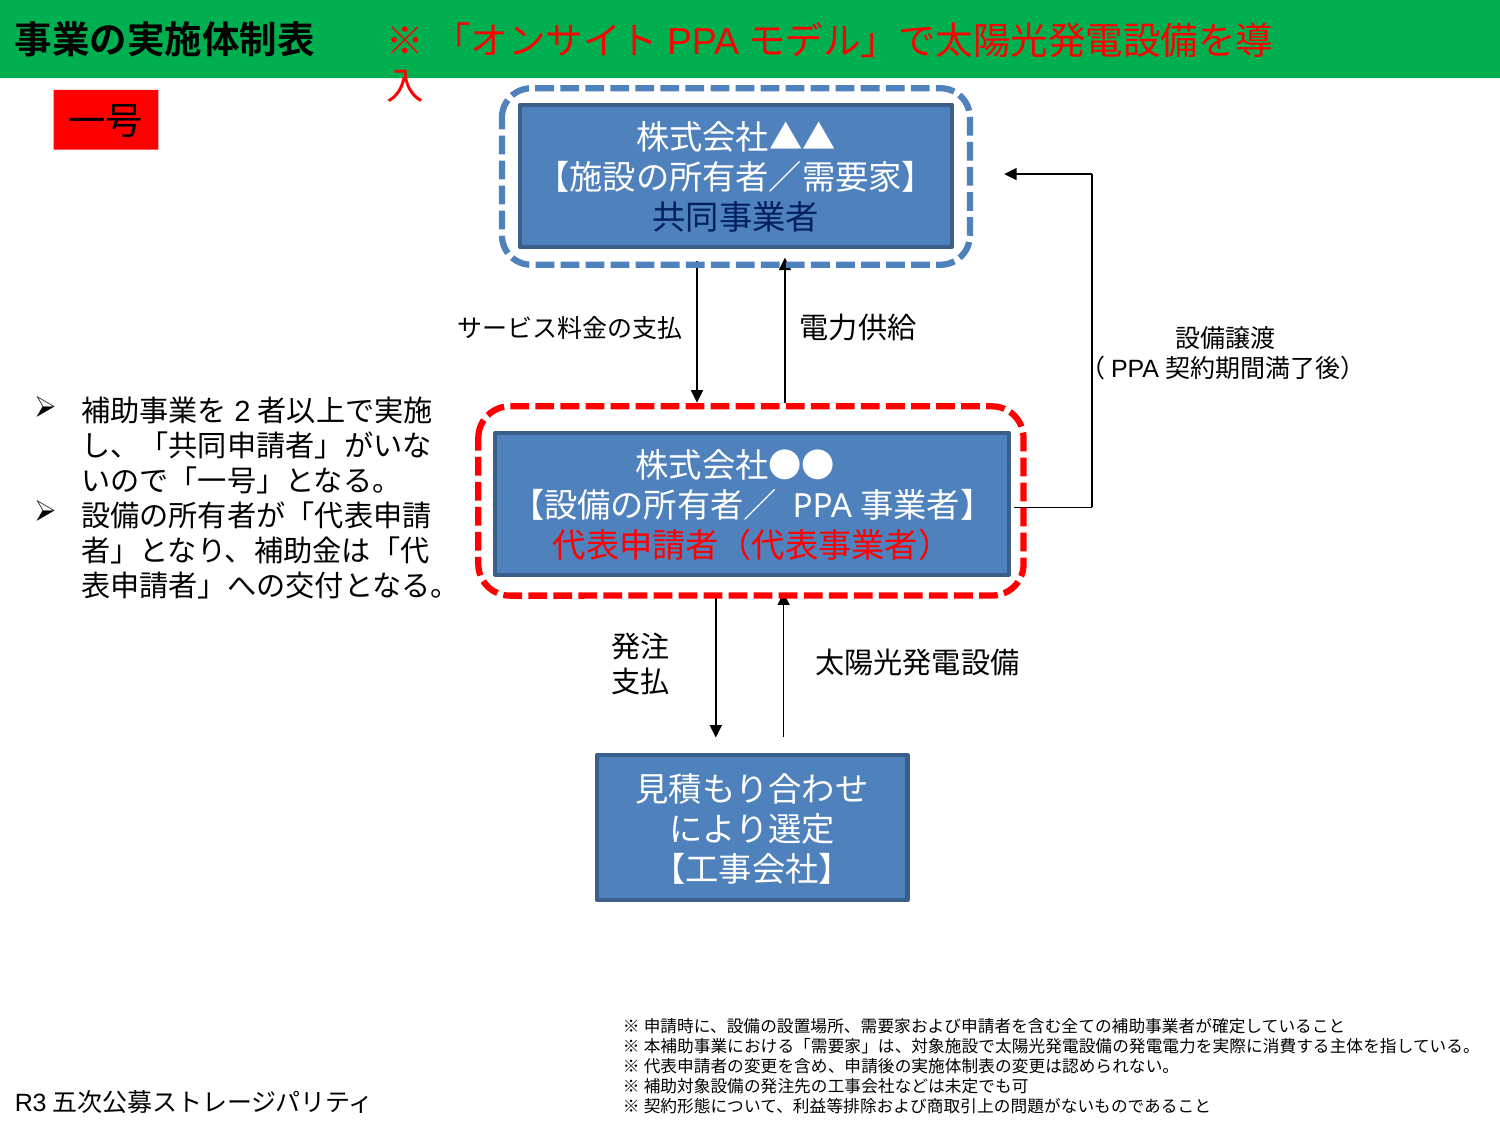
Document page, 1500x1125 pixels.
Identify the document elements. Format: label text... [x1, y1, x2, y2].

text_box [499, 86, 973, 267]
text_box 一号 [53, 89, 159, 150]
text_box 設備譲渡 （PPA契約期間満了後） [1096, 314, 1386, 390]
text_box 見積もり合わせ により選定 【工事会社】 [595, 753, 910, 902]
text_box 発注 支払 [596, 620, 707, 706]
text_box [476, 404, 1026, 598]
text_box ※「オンサイトPPAモデル」で太陽光発電設備を導入 [371, 9, 1317, 114]
text_box 太陽光発電設備 [800, 636, 1044, 687]
text_box 補助事業を2者以上で実施し、「共同申請者」がいないので「一号」となる。 設備の所有者が「代表申請者」となり、補助金は「代表申請者」への交付となる。 [19, 385, 466, 610]
text_box 電力供給 [790, 302, 970, 352]
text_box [1004, 173, 1093, 508]
text_box サービス料金の支払 [442, 305, 692, 351]
